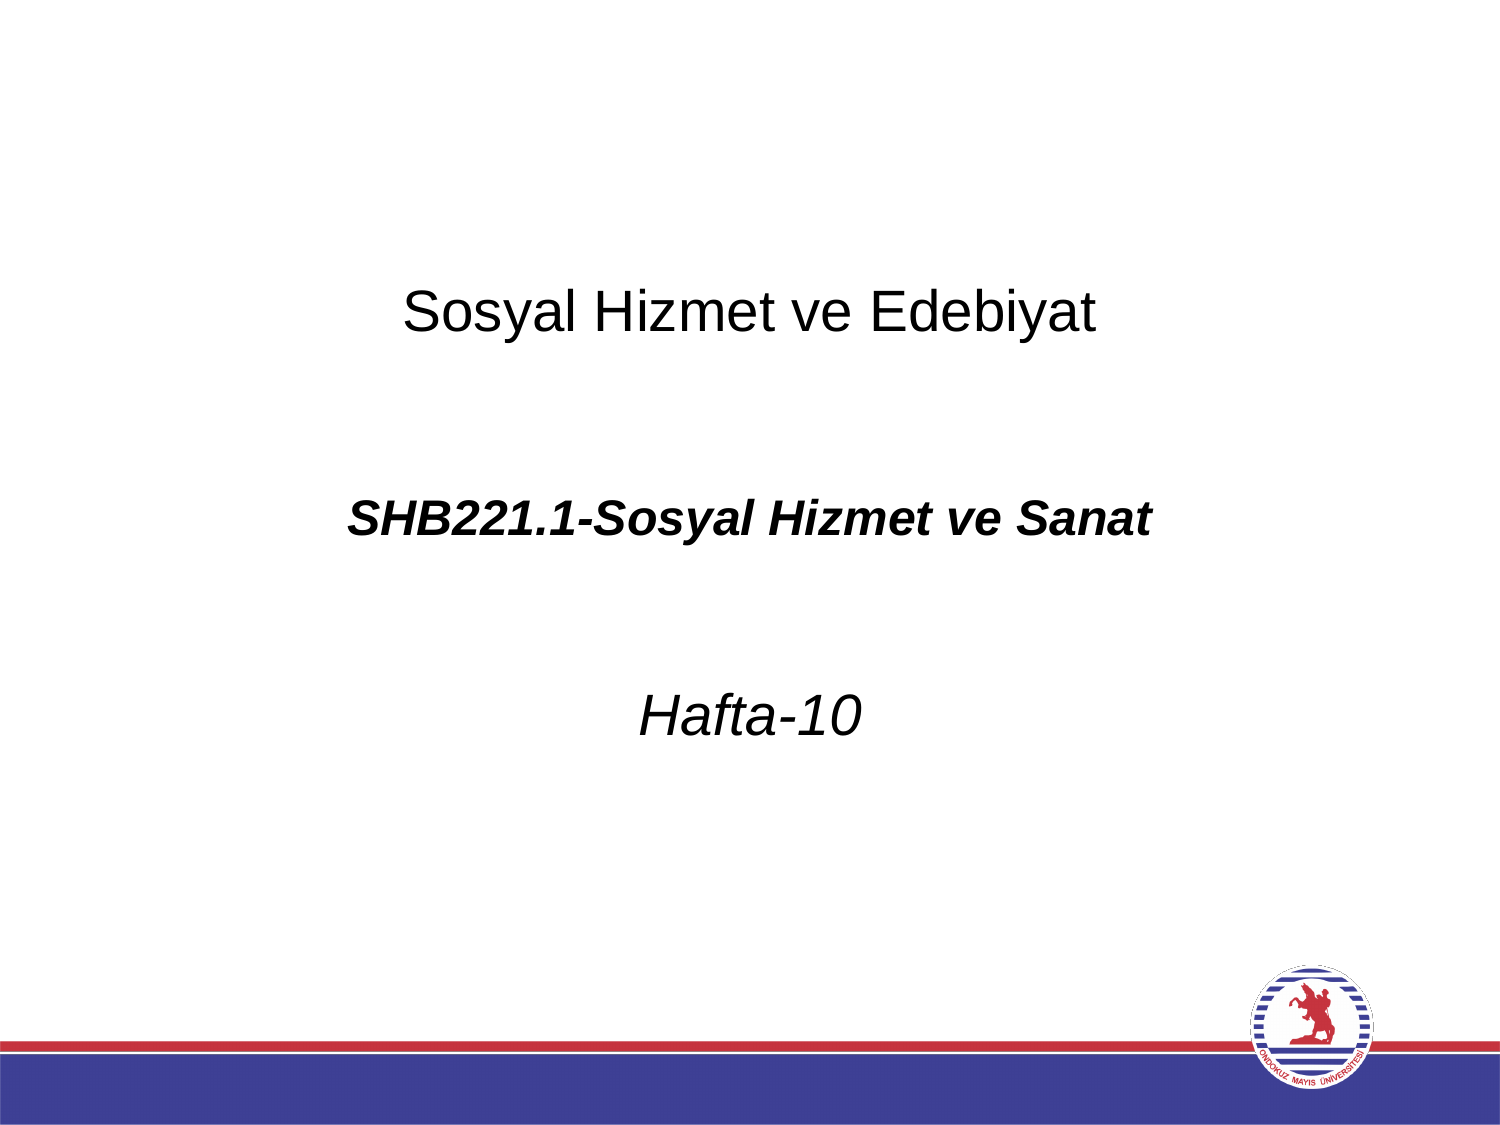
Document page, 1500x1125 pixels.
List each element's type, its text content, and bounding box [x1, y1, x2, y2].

picture [0, 965, 1500, 1125]
title Sosyal Hizmet ve Edebiyat [112, 187, 1388, 429]
text_box SHB221.1-Sosyal Hizmet ve Sanat [268, 485, 1232, 611]
subtitle Hafta-10 [612, 669, 888, 795]
